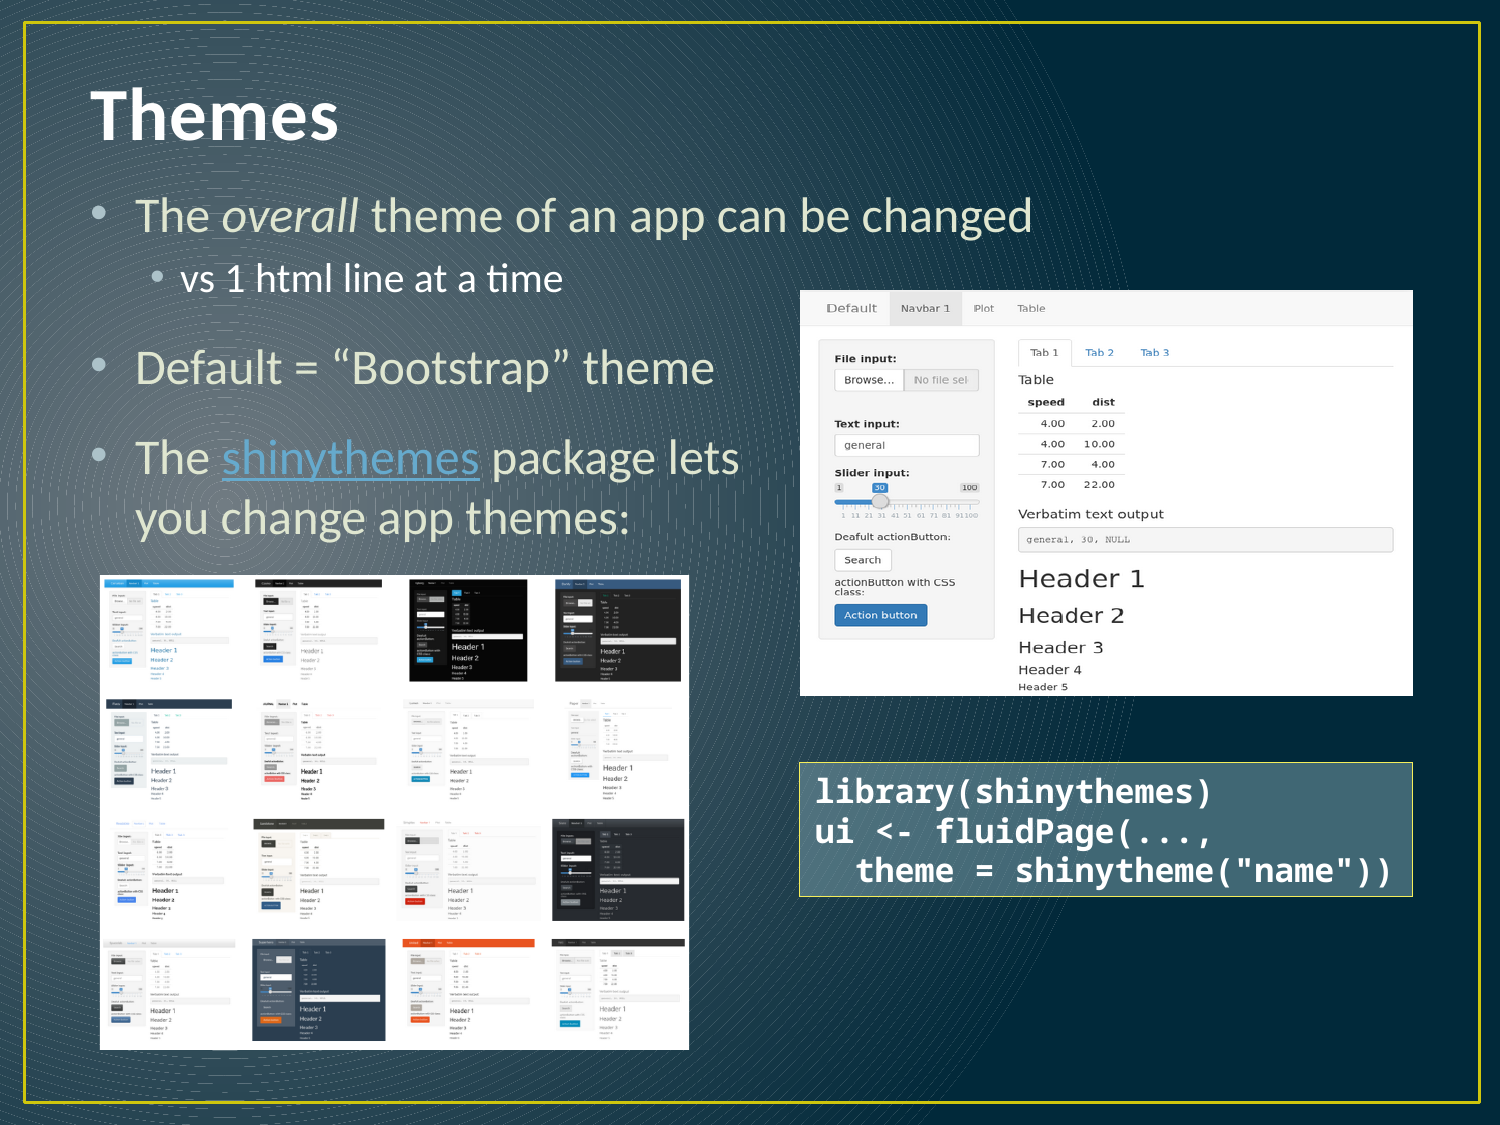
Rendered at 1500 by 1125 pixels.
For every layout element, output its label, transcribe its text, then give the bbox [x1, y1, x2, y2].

title Themes [75, 45, 1425, 163]
text_box library(shinythemes) ui <- fluidPage(..., theme = shinytheme("name")) [799, 762, 1413, 897]
list The overall theme of an app can be changed vs 1 html line at a time Default = “Bootstrap” theme The shinythemes package lets you change app themes: [75, 174, 1425, 1005]
picture [99, 574, 690, 1051]
picture [799, 289, 1412, 696]
